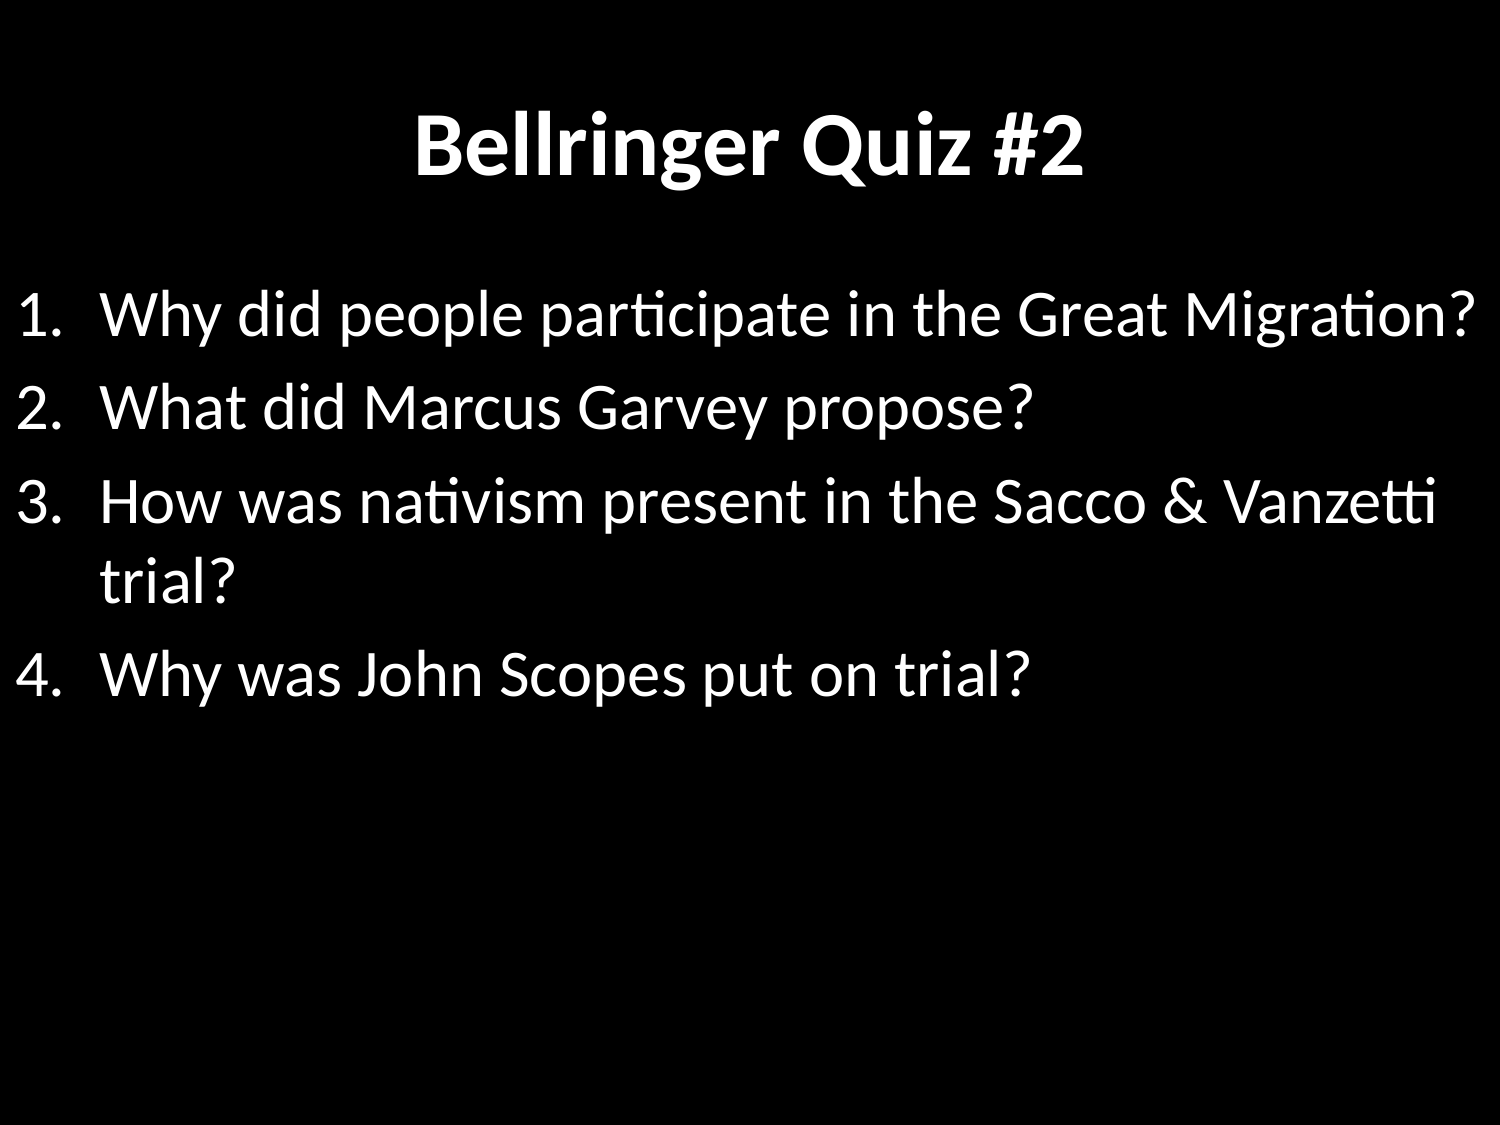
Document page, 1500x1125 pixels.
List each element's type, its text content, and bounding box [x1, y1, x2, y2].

list Why did people participate in the Great Migration? What did Marcus Garvey propose? How was nativism present in the Sacco & Vanzetti trial? Why was John Scopes put on trial? [0, 262, 1500, 1125]
title Bellringer Quiz #2 [75, 45, 1425, 233]
